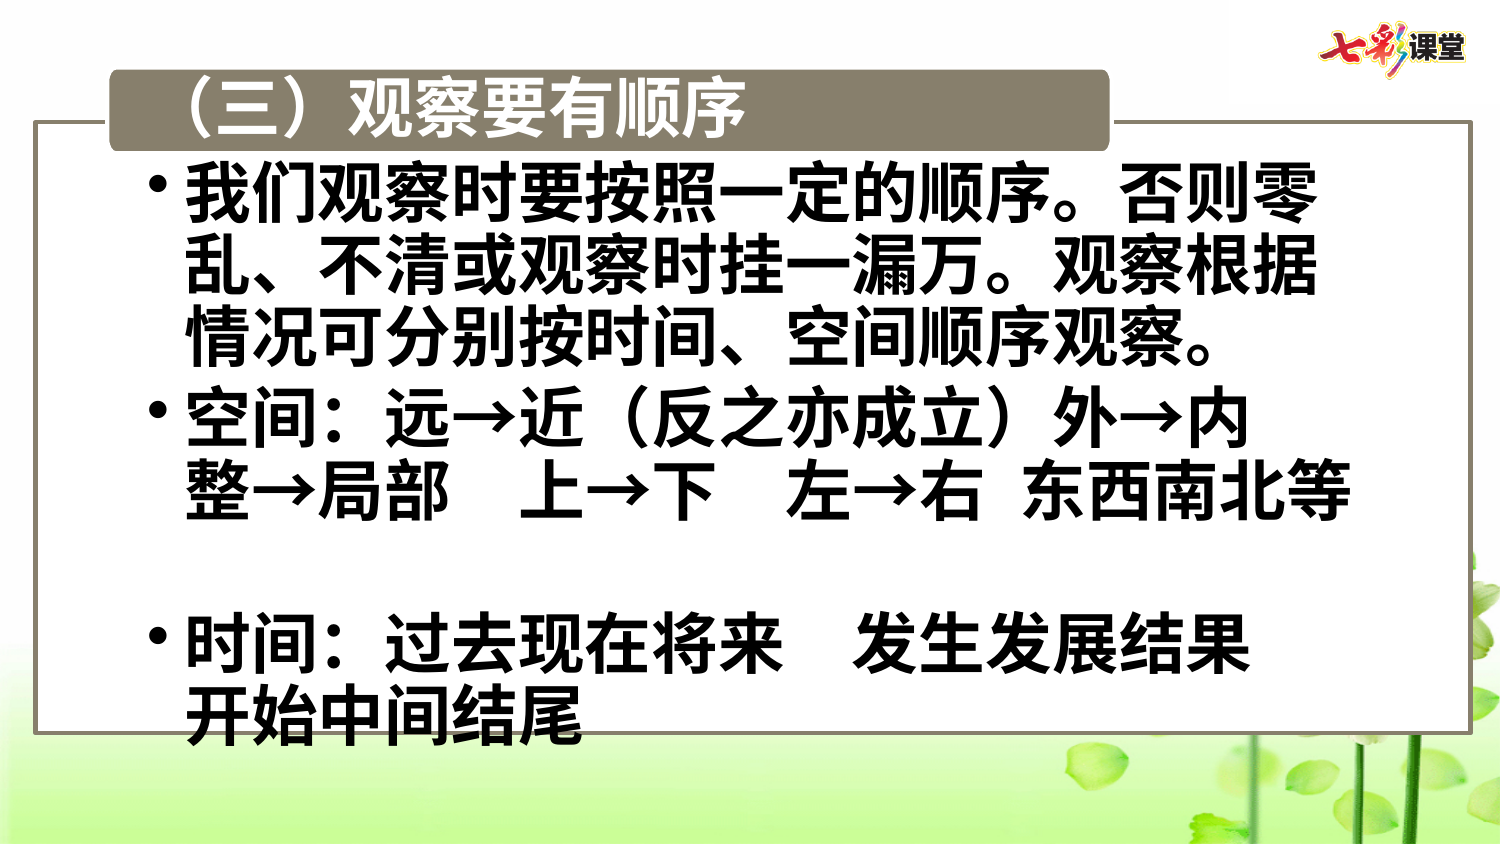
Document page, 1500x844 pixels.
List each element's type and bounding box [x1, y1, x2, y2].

text_box [34, 66, 1472, 734]
picture [0, 0, 1500, 844]
